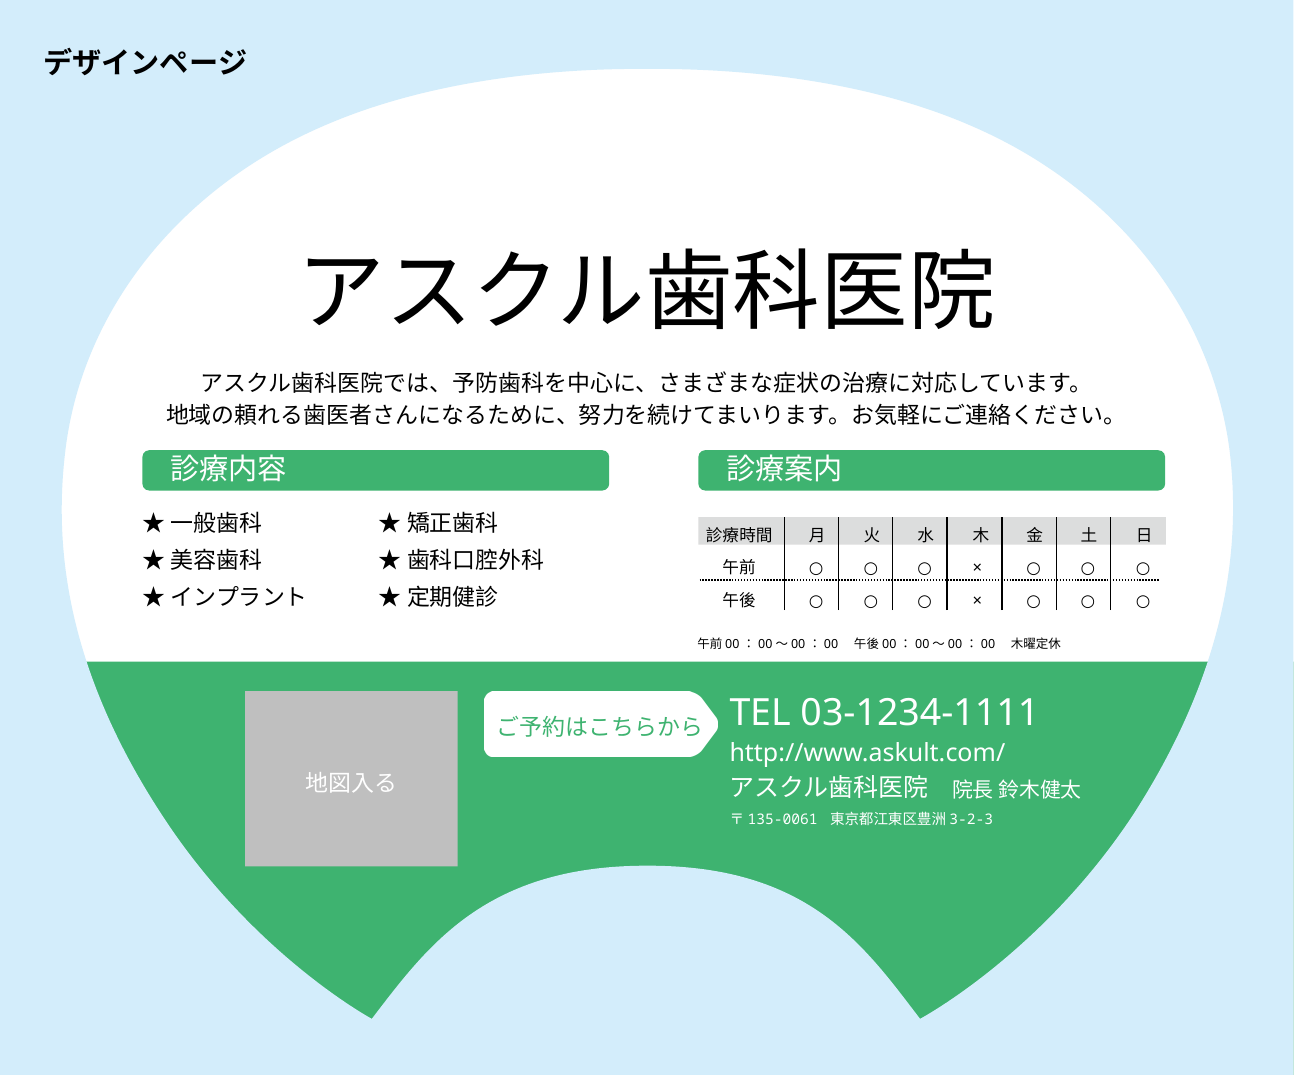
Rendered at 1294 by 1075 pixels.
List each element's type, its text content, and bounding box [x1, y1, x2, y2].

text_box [8, 269, 1285, 438]
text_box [481, 690, 1189, 773]
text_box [714, 780, 1121, 837]
text_box デザインページ [30, 37, 261, 86]
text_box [127, 442, 1167, 661]
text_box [244, 690, 458, 867]
